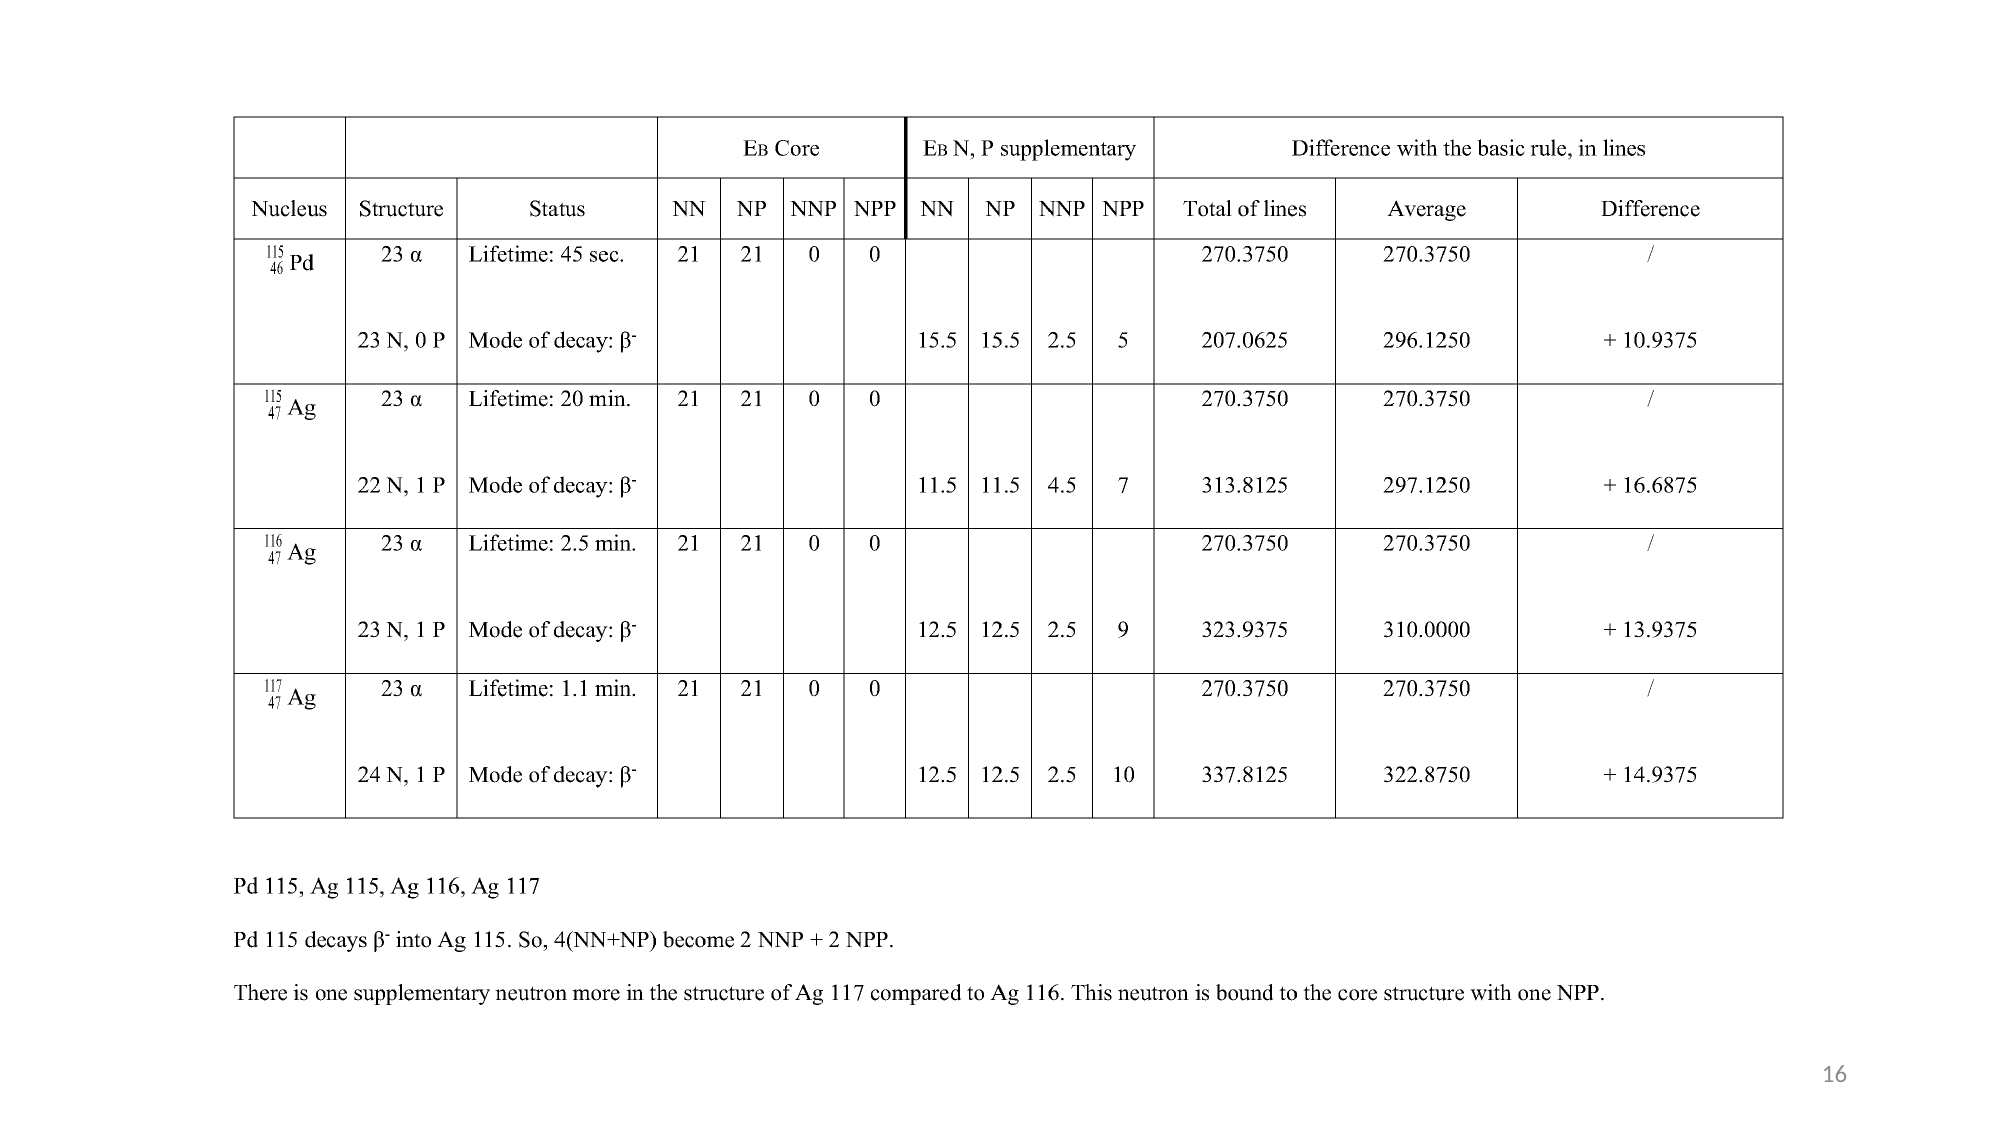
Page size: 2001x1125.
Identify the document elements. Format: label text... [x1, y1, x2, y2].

picture [114, 67, 1886, 1058]
slide_number 16 [1412, 1058, 1863, 1103]
